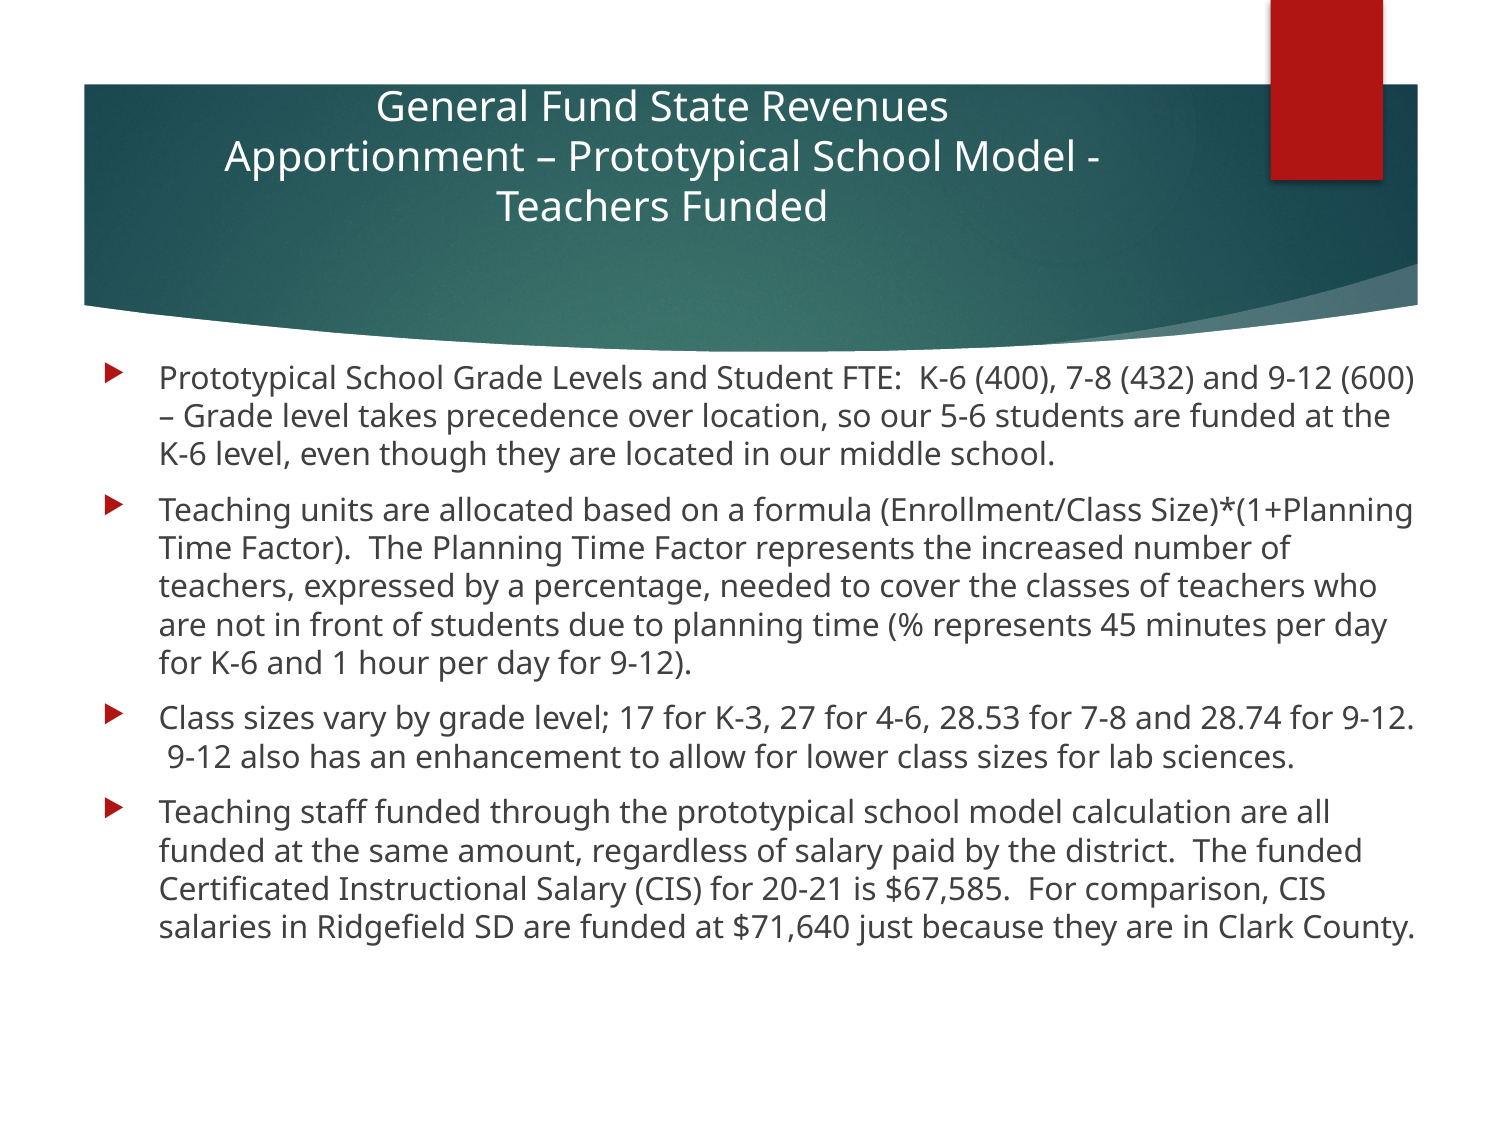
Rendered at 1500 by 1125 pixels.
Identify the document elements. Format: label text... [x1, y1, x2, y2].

title General Fund State Revenues Apportionment – Prototypical School Model - Teachers Funded [142, 137, 1183, 263]
list Prototypical School Grade Levels and Student FTE: K-6 (400), 7-8 (432) and 9-12 (600) – Grade level takes precedence over location, so our 5-6 students are funded at the K-6 level, even though they are located in our middle school. Teaching units are allocated based on a formula (Enrollment/Class Size)*(1+Planning Time Factor). The Planning Time Factor represents the increased number of teachers, expressed by a percentage, needed to cover the classes of teachers who are not in front of students due to planning time (% represents 45 minutes per day for K-6 and 1 hour per day for 9-12). Class sizes vary by grade level; 17 for K-3, 27 for 4-6, 28.53 for 7-8 and 28.74 for 9-12. 9-12 also has an enhancement to allow for lower class sizes for lab sciences. Teaching staff funded through the prototypical school model calculation are all funded at the same amount, regardless of salary paid by the district. The funded Certificated Instructional Salary (CIS) for 20-21 is $67,585. For comparison, CIS salaries in Ridgefield SD are funded at $71,640 just because they are in Clark County. [87, 350, 1438, 988]
